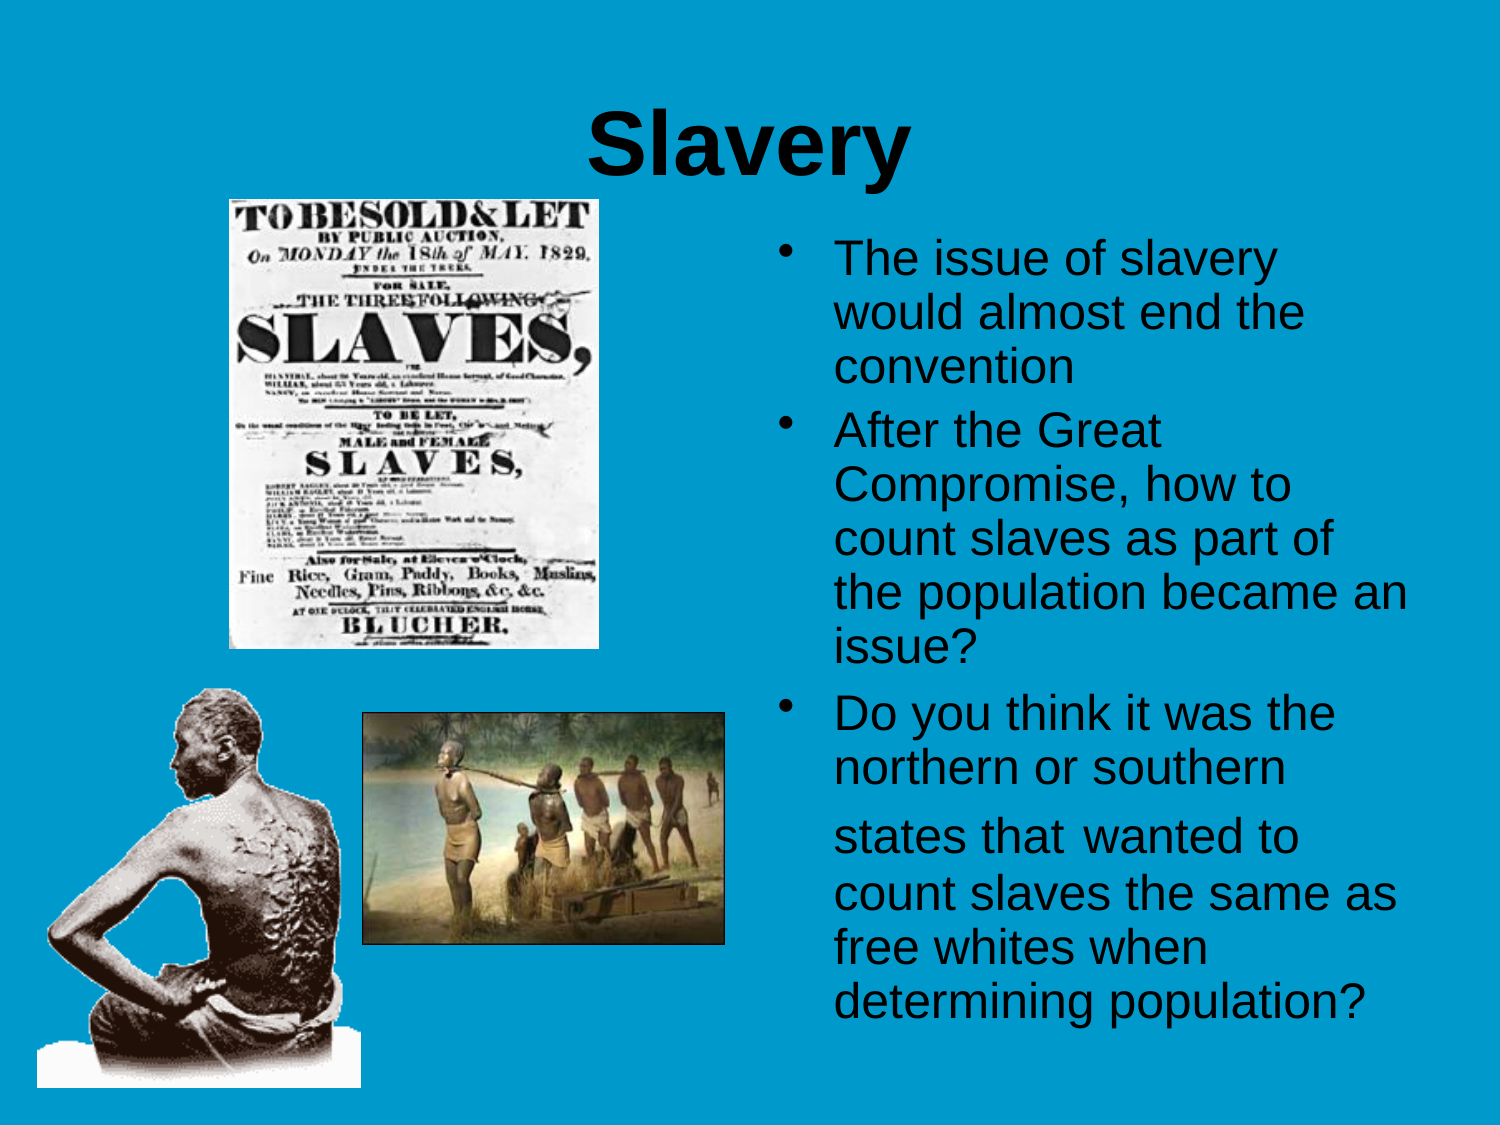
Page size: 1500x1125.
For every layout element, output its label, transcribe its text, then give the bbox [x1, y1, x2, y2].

picture [363, 713, 724, 944]
list The issue of slavery would almost end the convention After the Great Compromise, how to count slaves as part of the population became an issue? Do you think it was the northern or southern states that wanted to count slaves the same as free whites when determining population? [762, 224, 1425, 1050]
picture [38, 689, 360, 1087]
picture [230, 200, 598, 648]
title Slavery [75, 45, 1425, 233]
